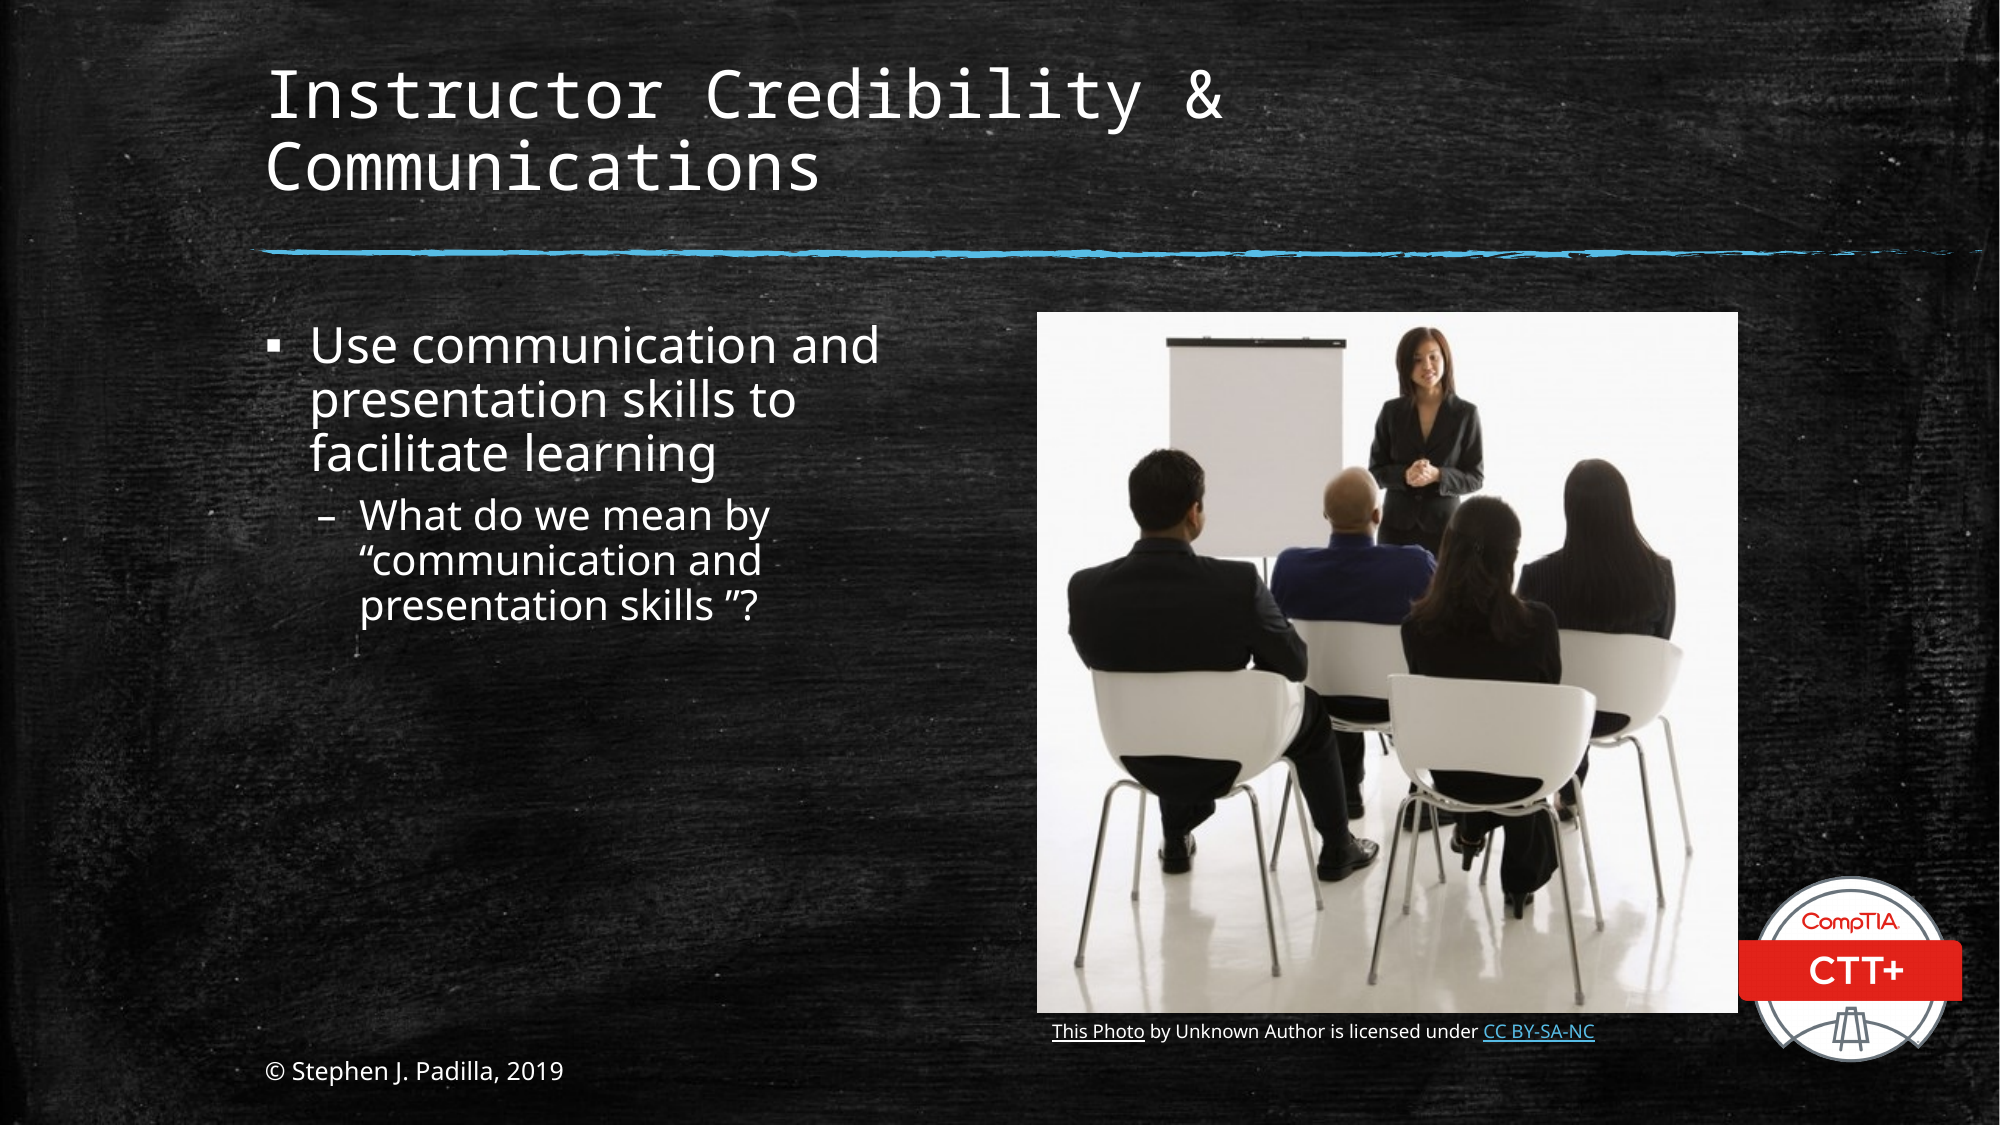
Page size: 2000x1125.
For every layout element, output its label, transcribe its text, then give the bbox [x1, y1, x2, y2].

title Instructor Credibility & Communications [249, 45, 1750, 213]
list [1037, 312, 1738, 1013]
picture [1699, 824, 2000, 1125]
list Use communication and presentation skills to facilitate learning What do we mean by “communication and presentation skills ”? [249, 312, 975, 1013]
text_box This Photo by Unknown Author is licensed under CC BY-SA-NC [1037, 1013, 1699, 1053]
footer © Stephen J. Padilla, 2019 [249, 1050, 1288, 1096]
